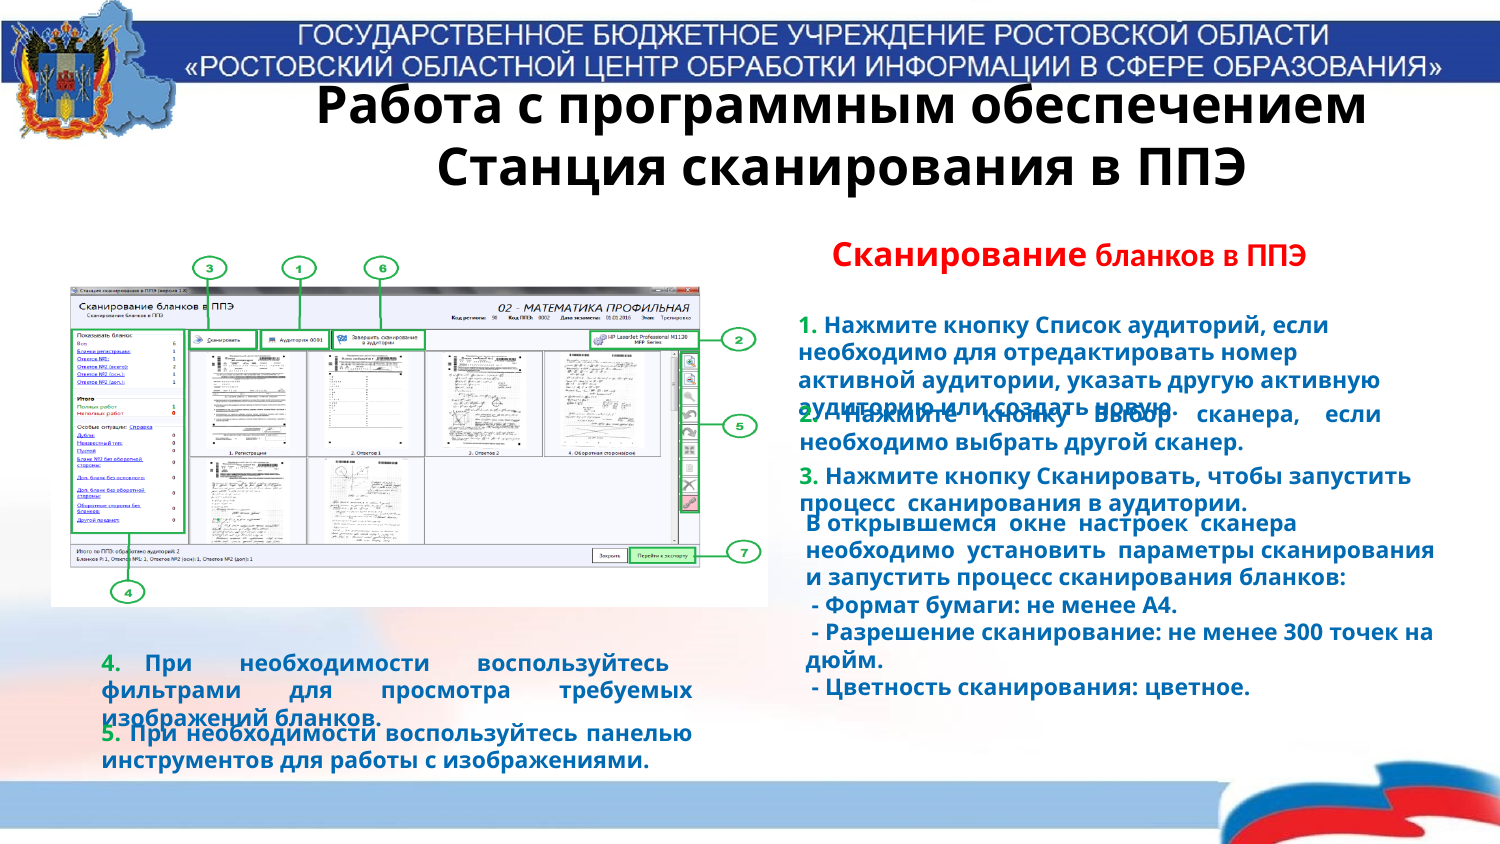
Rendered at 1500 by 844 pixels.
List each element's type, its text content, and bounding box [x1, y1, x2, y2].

text_box Сканирование бланков в ППЭ [823, 229, 1463, 282]
text_box 4. При необходимости воспользуйтесь фильтрами для просмотра требуемых изображений бланков. [93, 644, 701, 714]
text_box В открывшемся окне настроек сканера необходимо установить параметры сканирования и запустить процесс сканирования бланков: - Формат бумаги: не менее А4. - Разрешение сканирование: не менее 300 точек на дюйм. - Цветность сканирования: цветное. [797, 504, 1467, 732]
text_box Работа с программным обеспечением Станция сканирования в ППЭ [269, 82, 1416, 186]
text_box 3. Нажмите кнопку Сканировать, чтобы запустить процесс сканирования в аудитории. [791, 457, 1500, 521]
text_box 2. Нажмите кнопку Выбор сканера, если необходимо выбрать другой сканер. [791, 396, 1390, 457]
text_box 1. Нажмите кнопку Список аудиторий, если необходимо для отредактировать номер активной аудитории, указать другую активную аудиторию или создать новую. [790, 306, 1392, 424]
picture [0, 0, 1500, 844]
text_box 5. При необходимости воспользуйтесь панелью инструментов для работы с изображениями. [93, 714, 701, 778]
